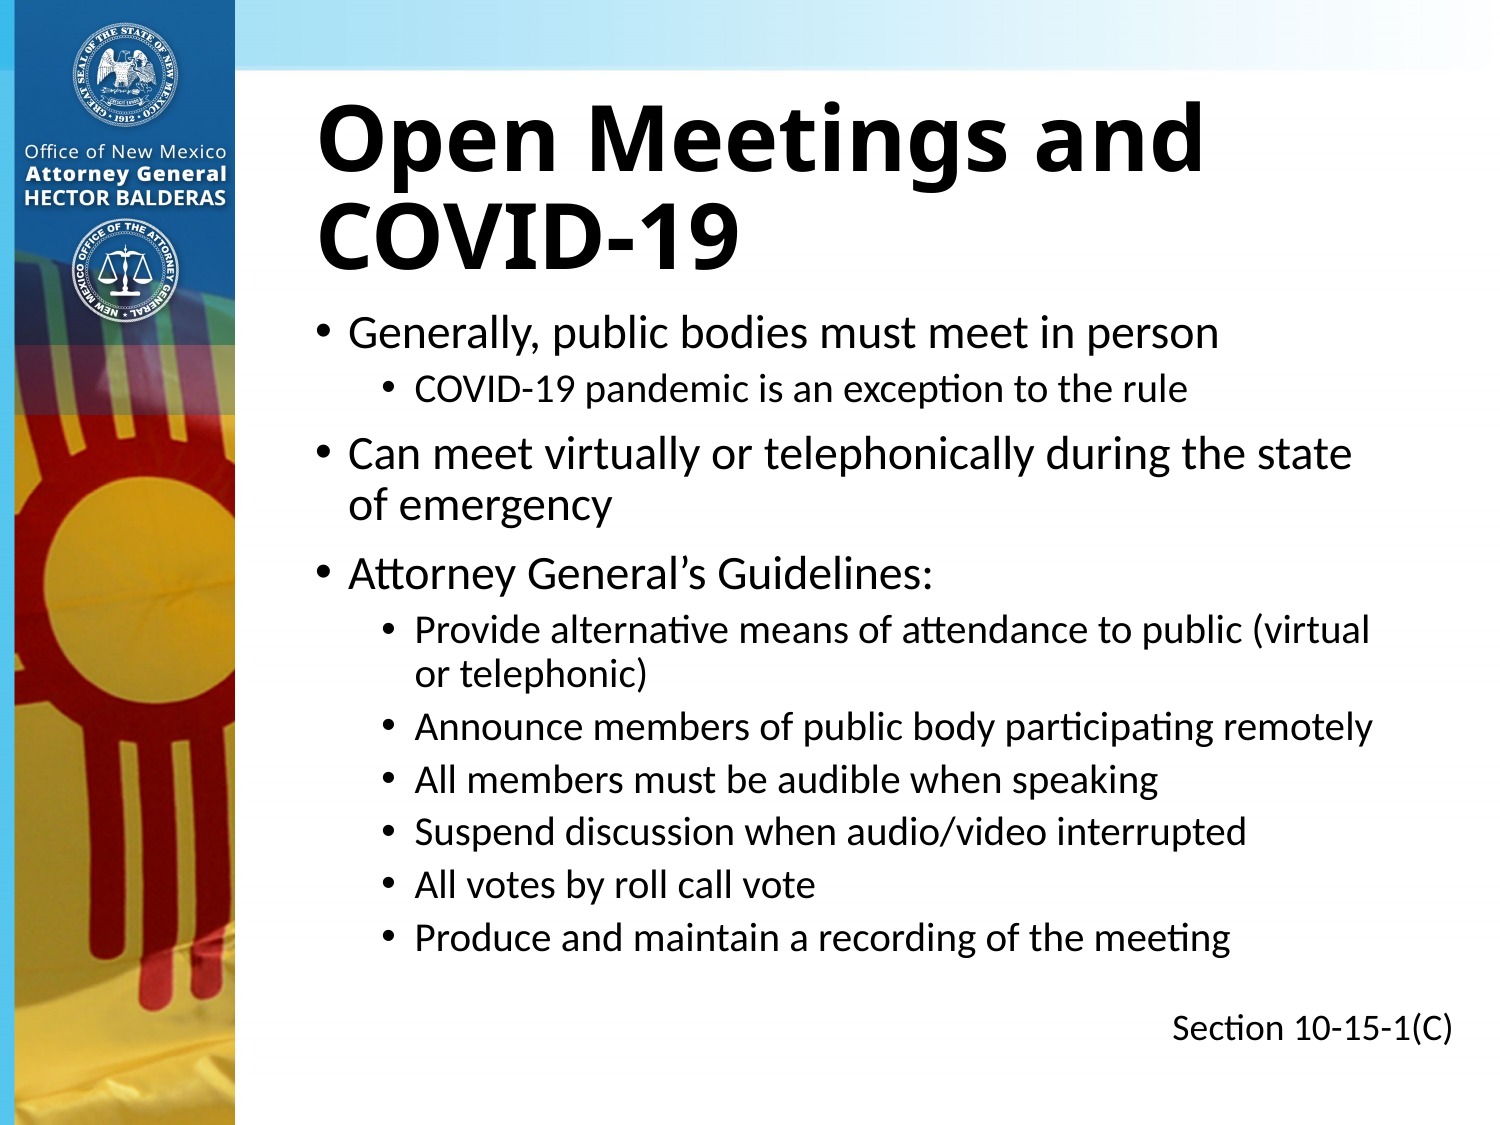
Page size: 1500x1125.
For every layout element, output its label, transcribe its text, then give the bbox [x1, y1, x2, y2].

text_box Section 10-15-1(C) [1157, 995, 1475, 1055]
list Generally, public bodies must meet in person COVID-19 pandemic is an exception to the rule Can meet virtually or telephonically during the state of emergency Attorney General’s Guidelines: Provide alternative means of attendance to public (virtual or telephonic) Announce members of public body participating remotely All members must be audible when speaking Suspend discussion when audio/video interrupted All votes by roll call vote Produce and maintain a recording of the meeting [300, 299, 1397, 1014]
picture [0, 0, 1500, 1125]
title Open Meetings and COVID-19 [300, 82, 1418, 300]
